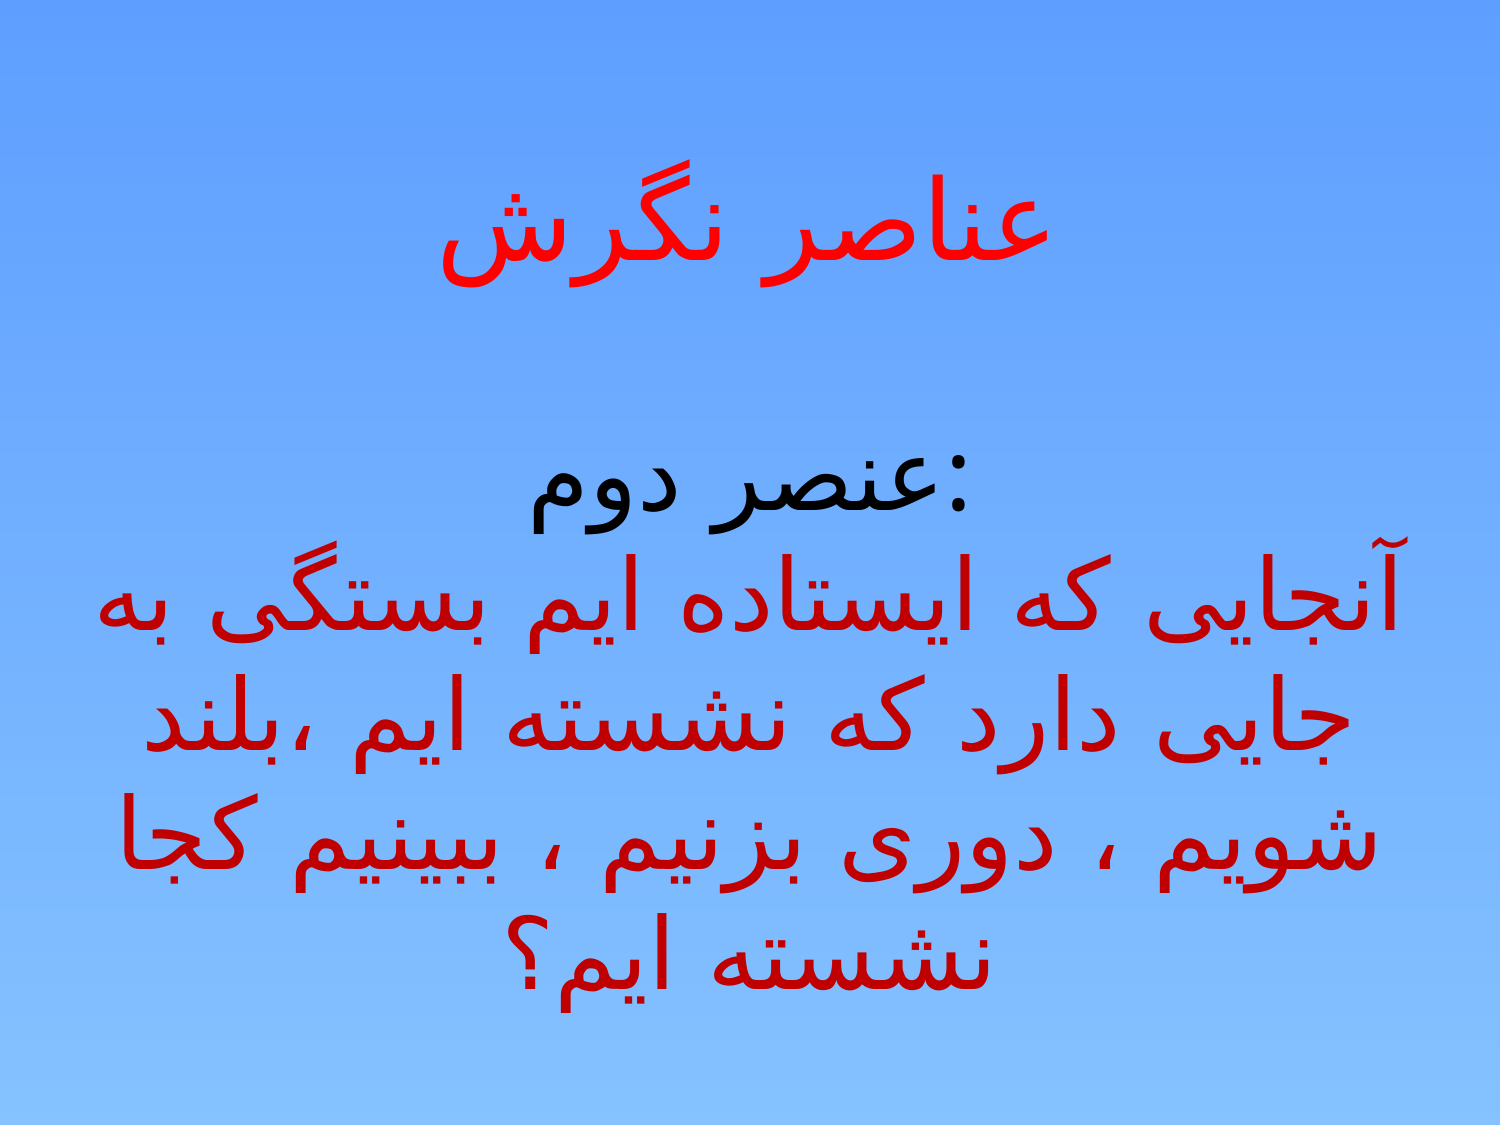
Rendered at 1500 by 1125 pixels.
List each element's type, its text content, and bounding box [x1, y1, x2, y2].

text_box عناصر نگرش [422, 140, 1073, 291]
text_box عنصر دوم: آنجایی که ایستاده ایم بستگی به جایی دارد که نشسته ایم ،بلند شویم ، دوری بزنیم ، ببینیم کجا نشسته ایم؟ [23, 282, 1477, 1018]
